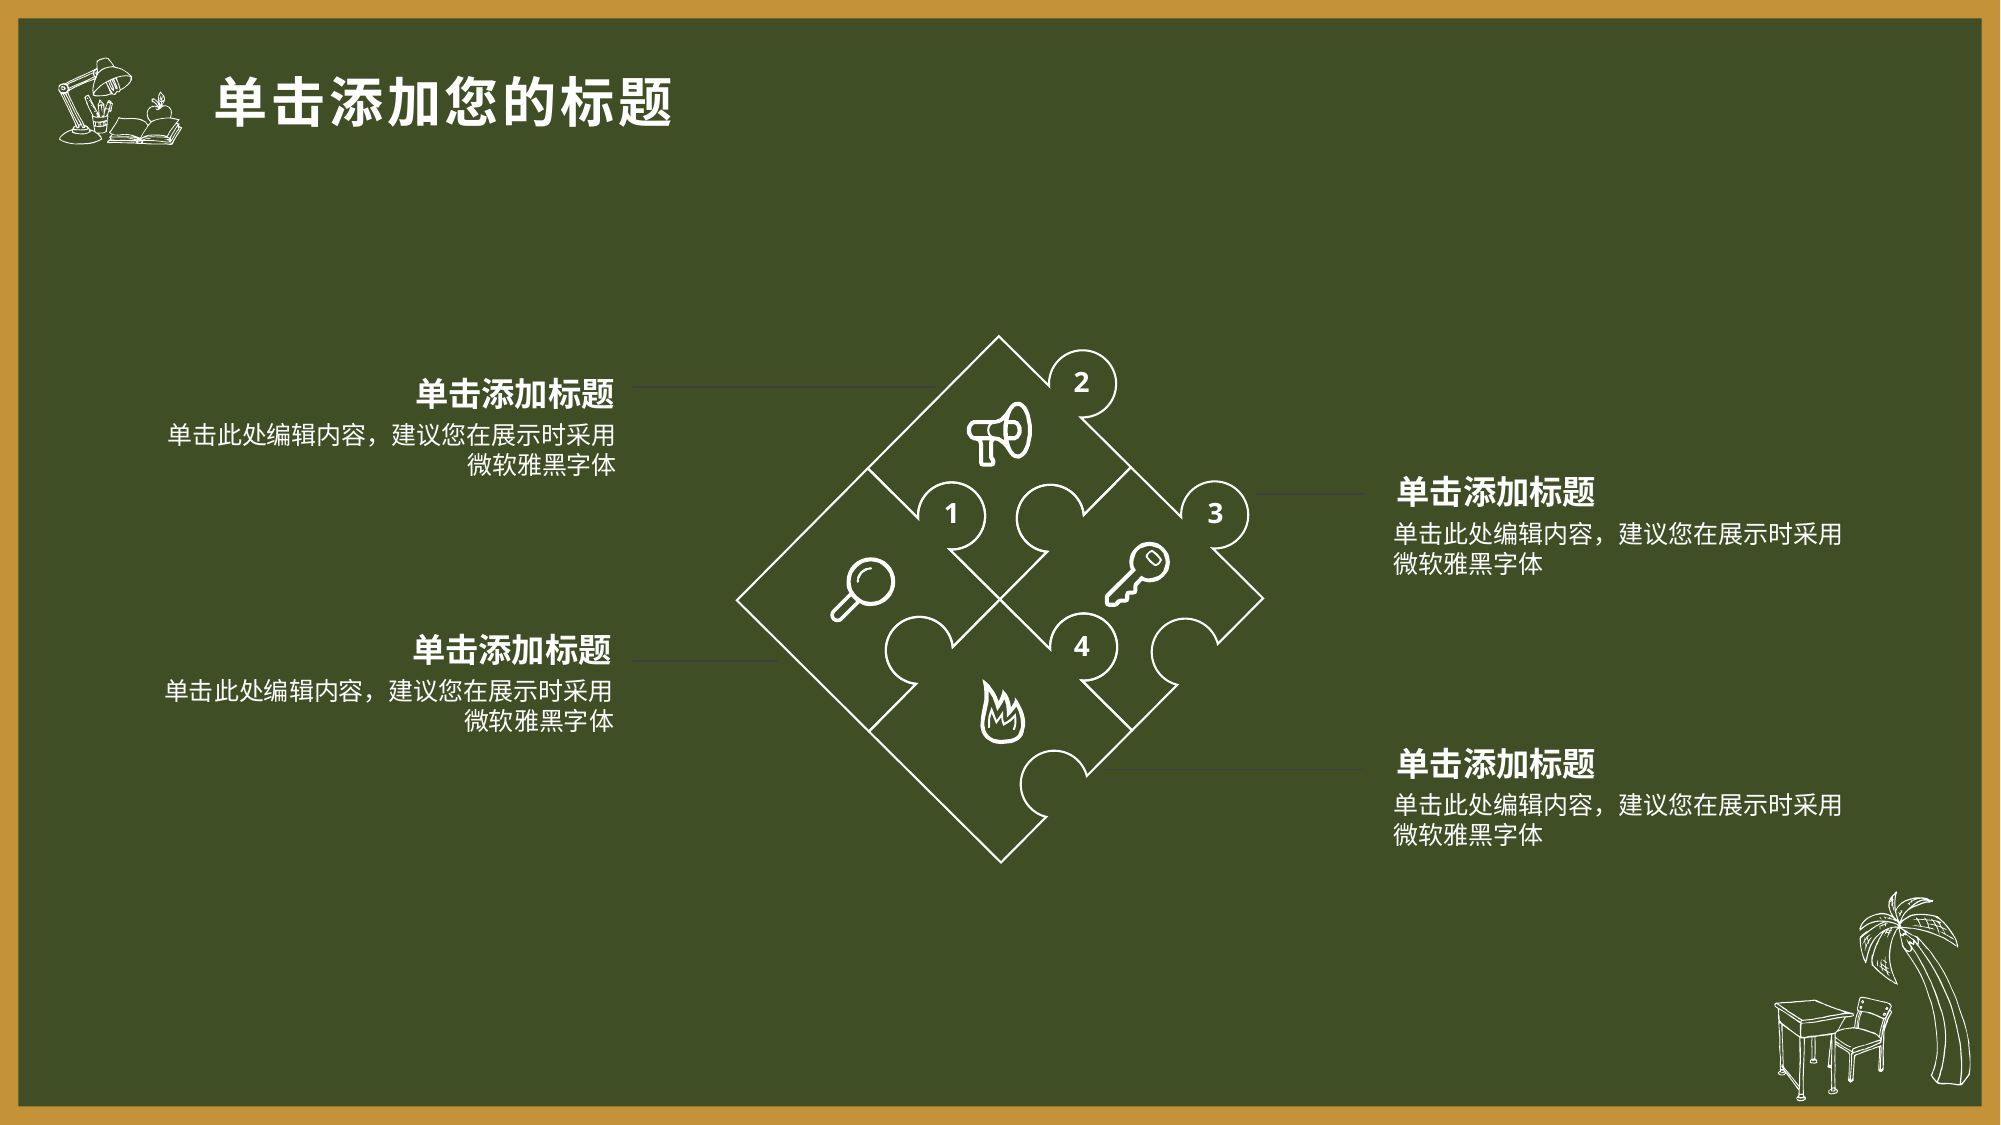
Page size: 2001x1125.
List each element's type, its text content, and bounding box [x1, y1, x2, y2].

text_box 单击此处编辑内容，建议您在展示时采用微软雅黑字体 [1393, 789, 1846, 850]
text_box 单击此处编辑内容，建议您在展示时采用微软雅黑字体 [164, 419, 618, 480]
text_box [980, 679, 1026, 745]
text_box [868, 334, 1131, 596]
text_box [867, 599, 1132, 864]
text_box 单击此处编辑内容，建议您在展示时采用微软雅黑字体 [1393, 518, 1846, 579]
text_box 4 [1067, 628, 1096, 663]
text_box 单击添加标题 [231, 366, 630, 420]
text_box 3 [1201, 495, 1230, 530]
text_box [1104, 541, 1170, 607]
text_box 单击添加标题 [228, 622, 627, 676]
text_box 单击添加标题 [1381, 464, 1773, 519]
text_box 单击添加标题 [1381, 736, 1773, 790]
text_box [998, 465, 1265, 732]
text_box 1 [937, 495, 966, 529]
text_box [735, 466, 1000, 731]
text_box 单击添加您的标题 [198, 60, 772, 141]
text_box [966, 401, 1032, 467]
text_box 单击此处编辑内容，建议您在展示时采用微软雅黑字体 [162, 675, 615, 736]
text_box 2 [1067, 364, 1096, 399]
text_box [830, 557, 896, 623]
